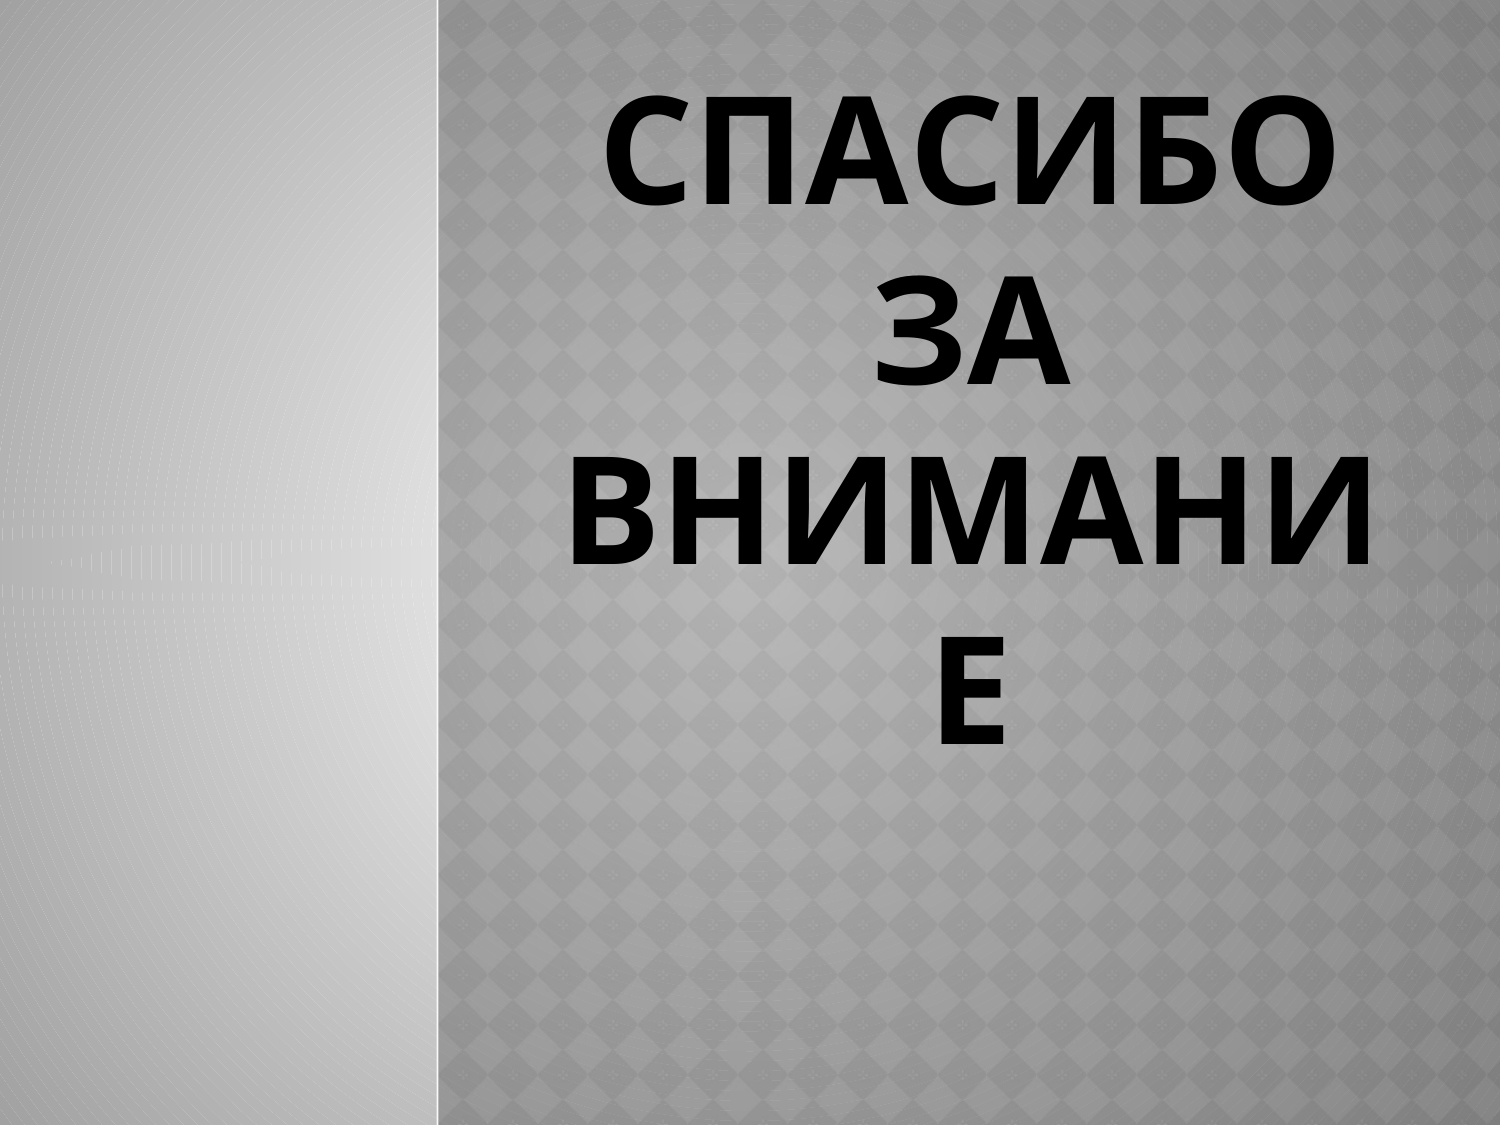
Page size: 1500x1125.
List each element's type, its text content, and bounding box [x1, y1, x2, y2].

title Спасибо за внимание [552, 87, 1390, 776]
